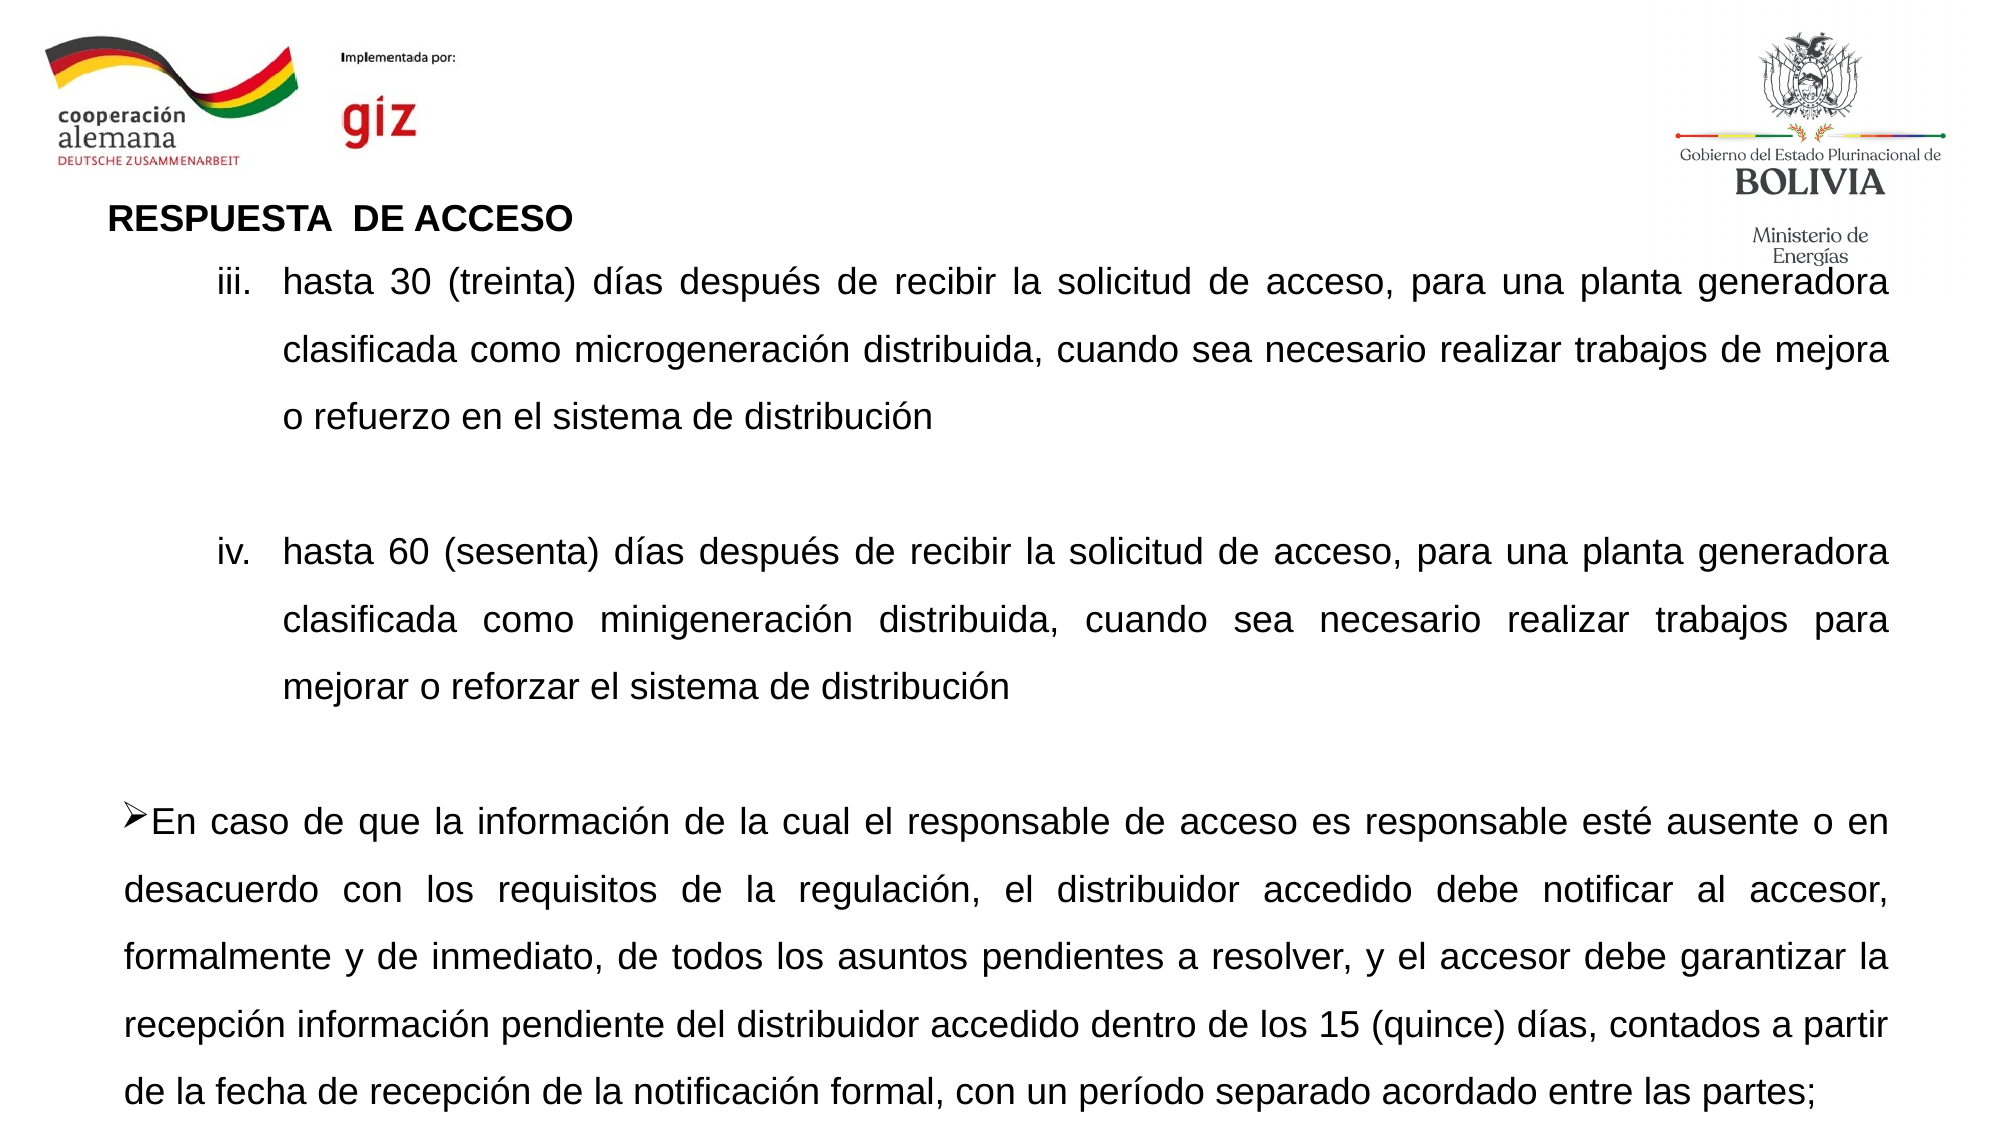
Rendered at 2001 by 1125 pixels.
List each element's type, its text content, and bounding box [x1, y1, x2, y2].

picture [1643, 0, 1978, 296]
text_box hasta 30 (treinta) días después de recibir la solicitud de acceso, para una planta generadora clasificada como microgeneración distribuida, cuando sea necesario realizar trabajos de mejora o refuerzo en el sistema de distribución hasta 60 (sesenta) días después de recibir la solicitud de acceso, para una planta generadora clasificada como minigeneración distribuida, cuando sea necesario realizar trabajos para mejorar o reforzar el sistema de distribución En caso de que la información de la cual el responsable de acceso es responsable esté ausente o en desacuerdo con los requisitos de la regulación, el distribuidor accedido debe notificar al accesor, formalmente y de inmediato, de todos los asuntos pendientes a resolver, y el accesor debe garantizar la recepción información pendiente del distribuidor accedido dentro de los 15 (quince) días, contados a partir de la fecha de recepción de la notificación formal, con un período separado acordado entre las partes; [62, 227, 1904, 1125]
text_box RESPUESTA DE ACCESO [92, 183, 590, 247]
picture [16, 0, 483, 199]
